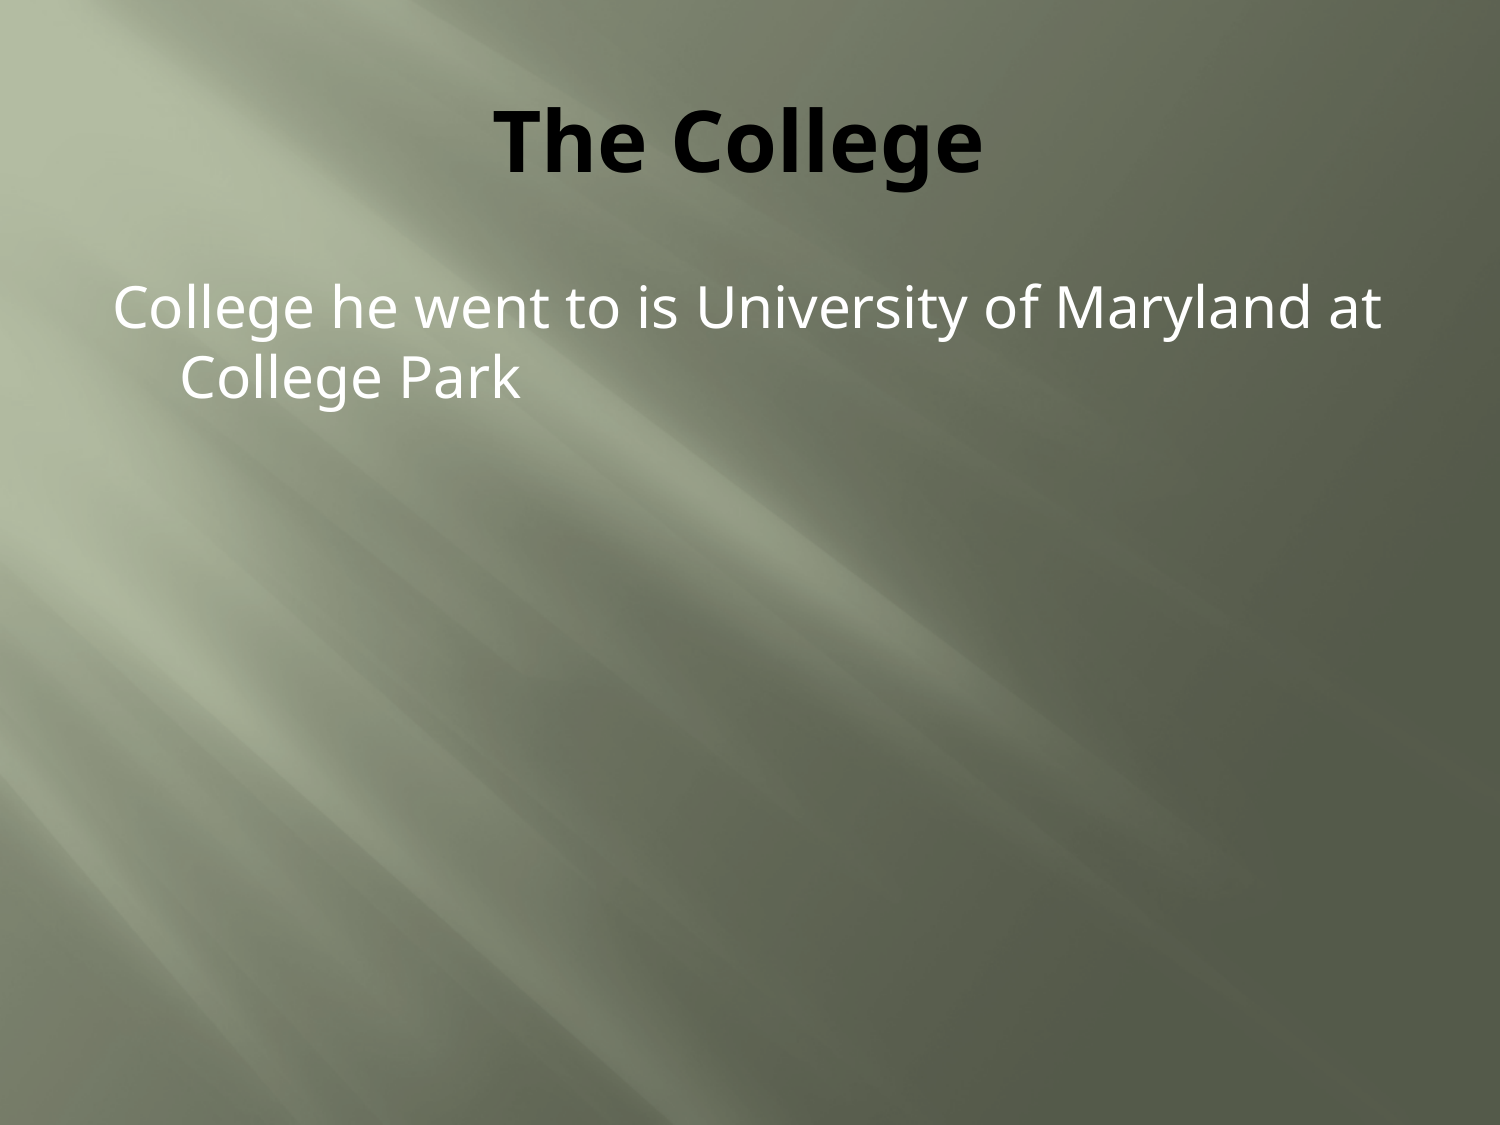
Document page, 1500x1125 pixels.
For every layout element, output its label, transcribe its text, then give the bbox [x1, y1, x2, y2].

list College he went to is University of Maryland at College Park [75, 262, 1425, 1035]
title The College [75, 45, 1425, 233]
